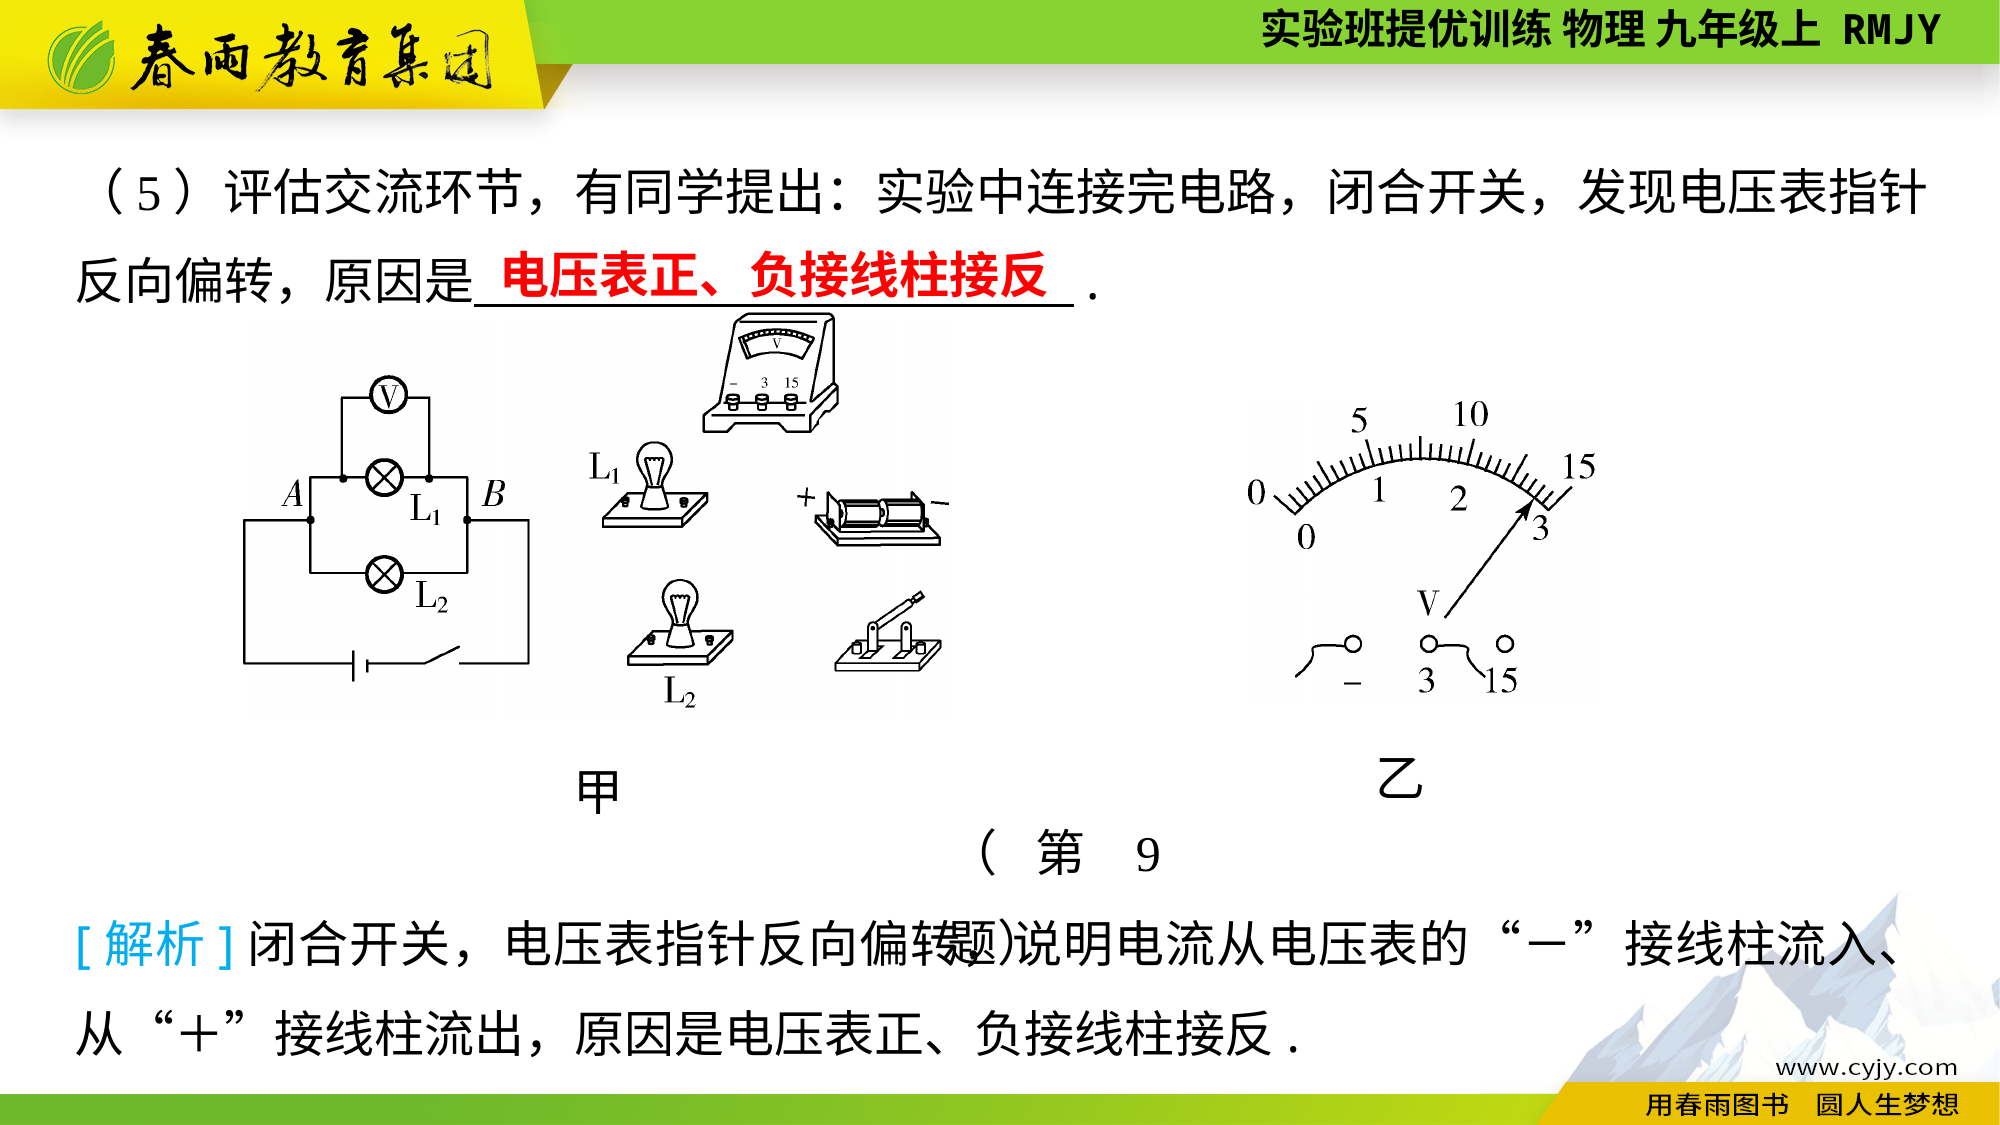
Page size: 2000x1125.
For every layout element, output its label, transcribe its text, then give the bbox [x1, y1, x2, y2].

text_box [解析]闭合开关，电压表指针反向偏转，说明电流从电压表的“－”接线柱流入、从“＋”接线柱流出，原因是电压表正、负接线柱接反. [59, 874, 1944, 1070]
text_box 乙 [1360, 712, 1441, 815]
picture [0, 0, 2000, 1125]
text_box （第9题） [932, 784, 1188, 874]
text_box 电压表正、负接线柱接反 [484, 205, 1065, 311]
list （5）评估交流环节，有同学提出：实验中连接完电路，闭合开关，发现电压表指针反向偏转，原因是 . [59, 122, 1944, 308]
text_box 甲 [558, 726, 639, 829]
